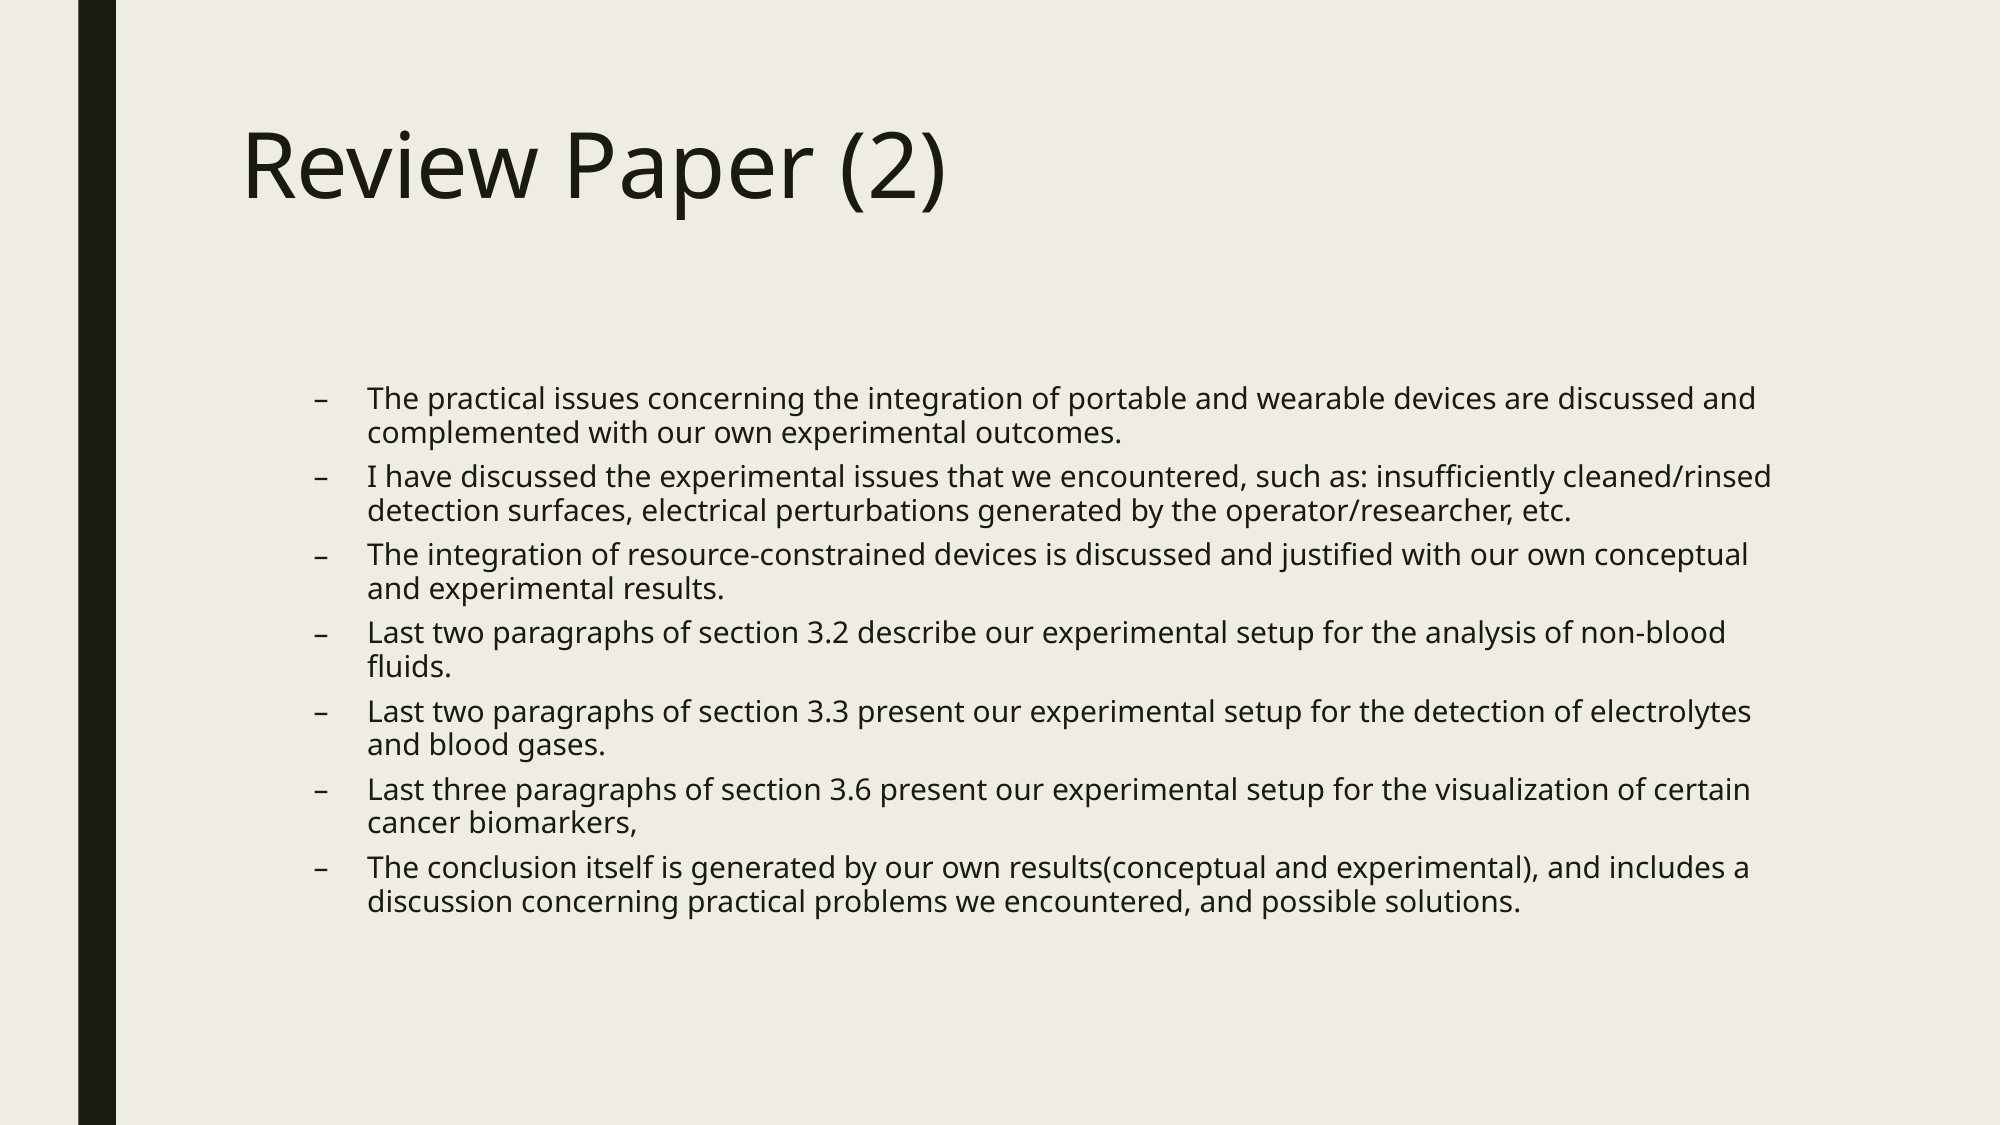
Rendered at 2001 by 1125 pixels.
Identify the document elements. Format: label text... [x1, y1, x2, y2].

title Review Paper (2) [225, 112, 1800, 357]
list The practical issues concerning the integration of portable and wearable devices are discussed and complemented with our own experimental outcomes. I have discussed the experimental issues that we encountered, such as: insufficiently cleaned/rinsed detection surfaces, electrical perturbations generated by the operator/researcher, etc. The integration of resource-constrained devices is discussed and justified with our own conceptual and experimental results. Last two paragraphs of section 3.2 describe our experimental setup for the analysis of non-blood fluids. Last two paragraphs of section 3.3 present our experimental setup for the detection of electrolytes and blood gases. Last three paragraphs of section 3.6 present our experimental setup for the visualization of certain cancer biomarkers, The conclusion itself is generated by our own results(conceptual and experimental), and includes a discussion concerning practical problems we encountered, and possible solutions. [225, 375, 1800, 963]
